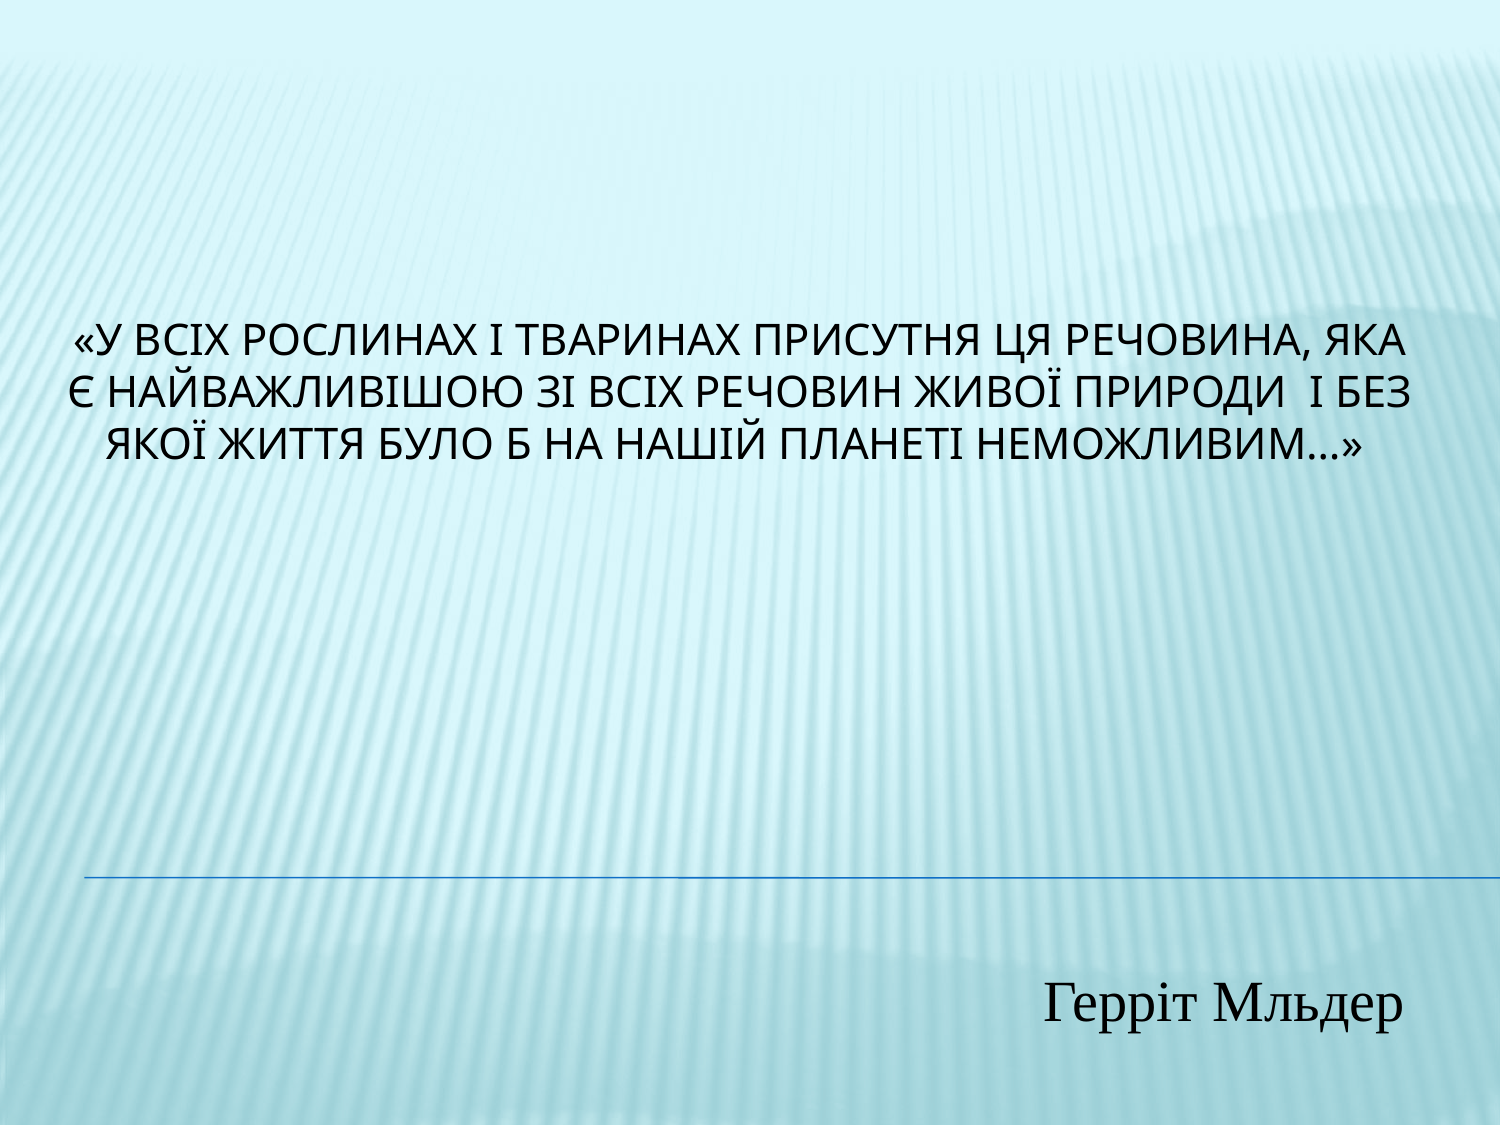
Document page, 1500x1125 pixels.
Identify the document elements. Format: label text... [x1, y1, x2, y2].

subtitle Герріт Мльдер [832, 890, 1435, 1041]
title «У всіх рослинах і тваринах присутня ця речовина, яка є найважливішою зі всіх речовин живої природи і без якої життя було б на нашій планеті неможливим…» [46, 304, 1435, 506]
